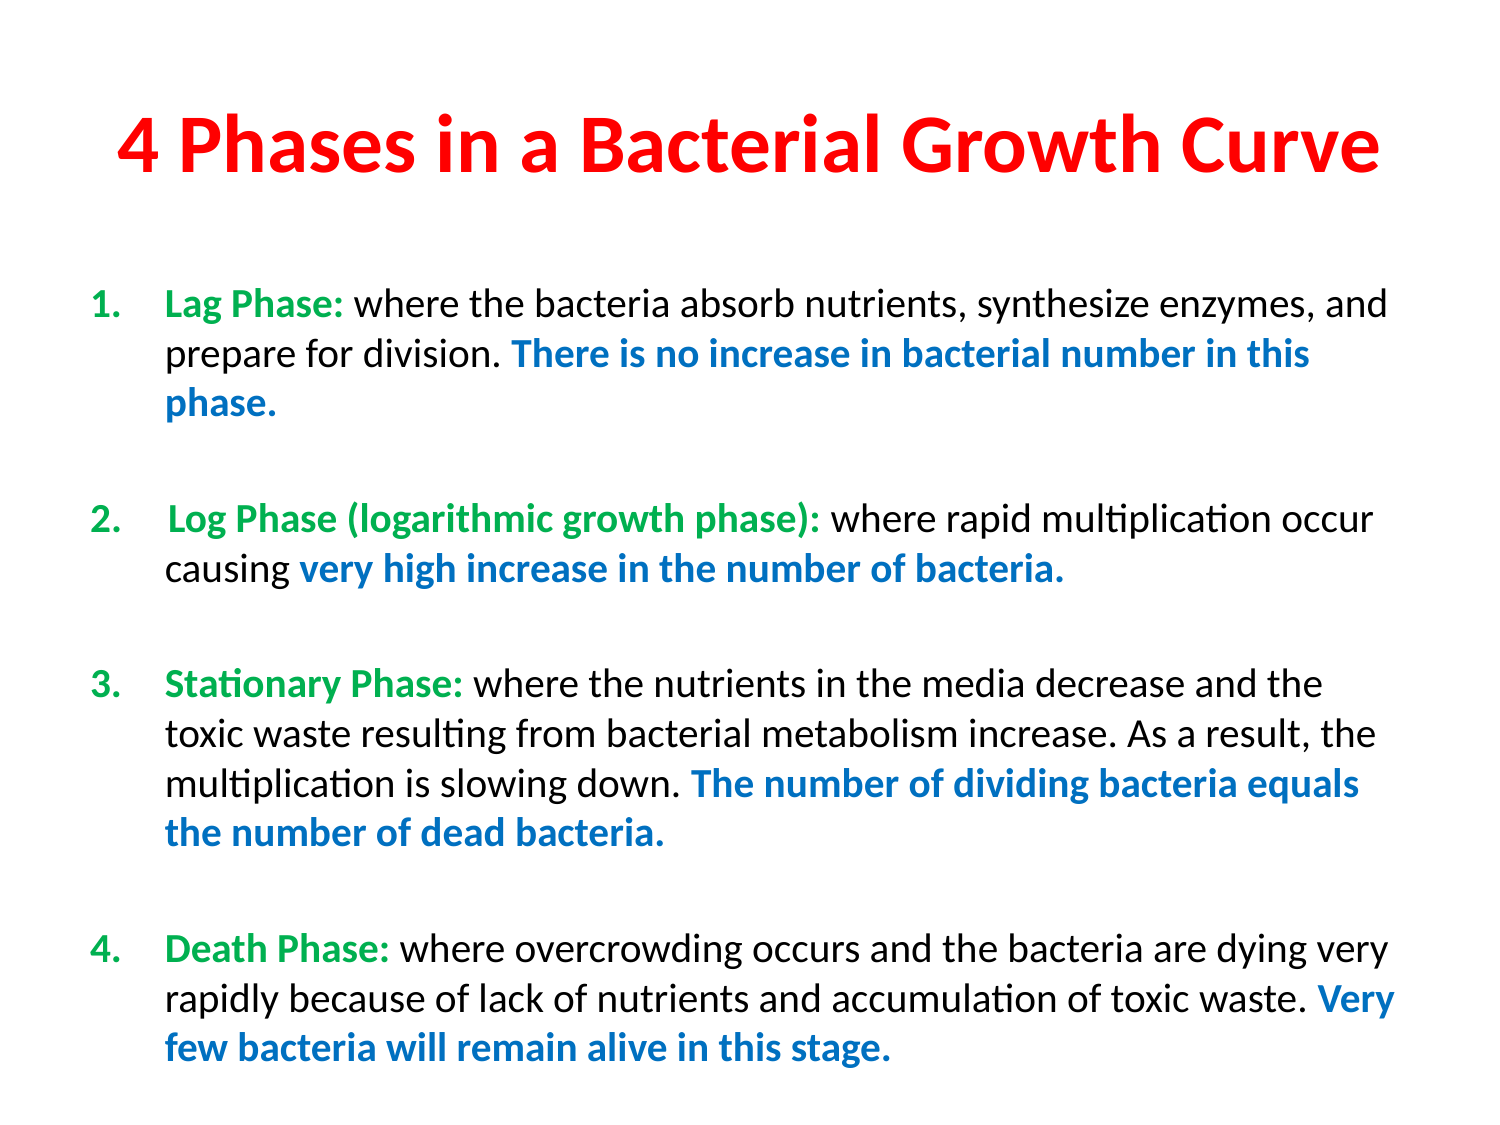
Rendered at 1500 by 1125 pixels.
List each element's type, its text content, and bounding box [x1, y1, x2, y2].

list Lag Phase: where the bacteria absorb nutrients, synthesize enzymes, and prepare for division. There is no increase in bacterial number in this phase. 2. Log Phase (logarithmic growth phase): where rapid multiplication occur causing very high increase in the number of bacteria. Stationary Phase: where the nutrients in the media decrease and the toxic waste resulting from bacterial metabolism increase. As a result, the multiplication is slowing down. The number of dividing bacteria equals the number of dead bacteria. Death Phase: where overcrowding occurs and the bacteria are dying very rapidly because of lack of nutrients and accumulation of toxic waste. Very few bacteria will remain alive in this stage. [75, 210, 1425, 1090]
title 4 Phases in a Bacterial Growth Curve [75, 45, 1425, 210]
